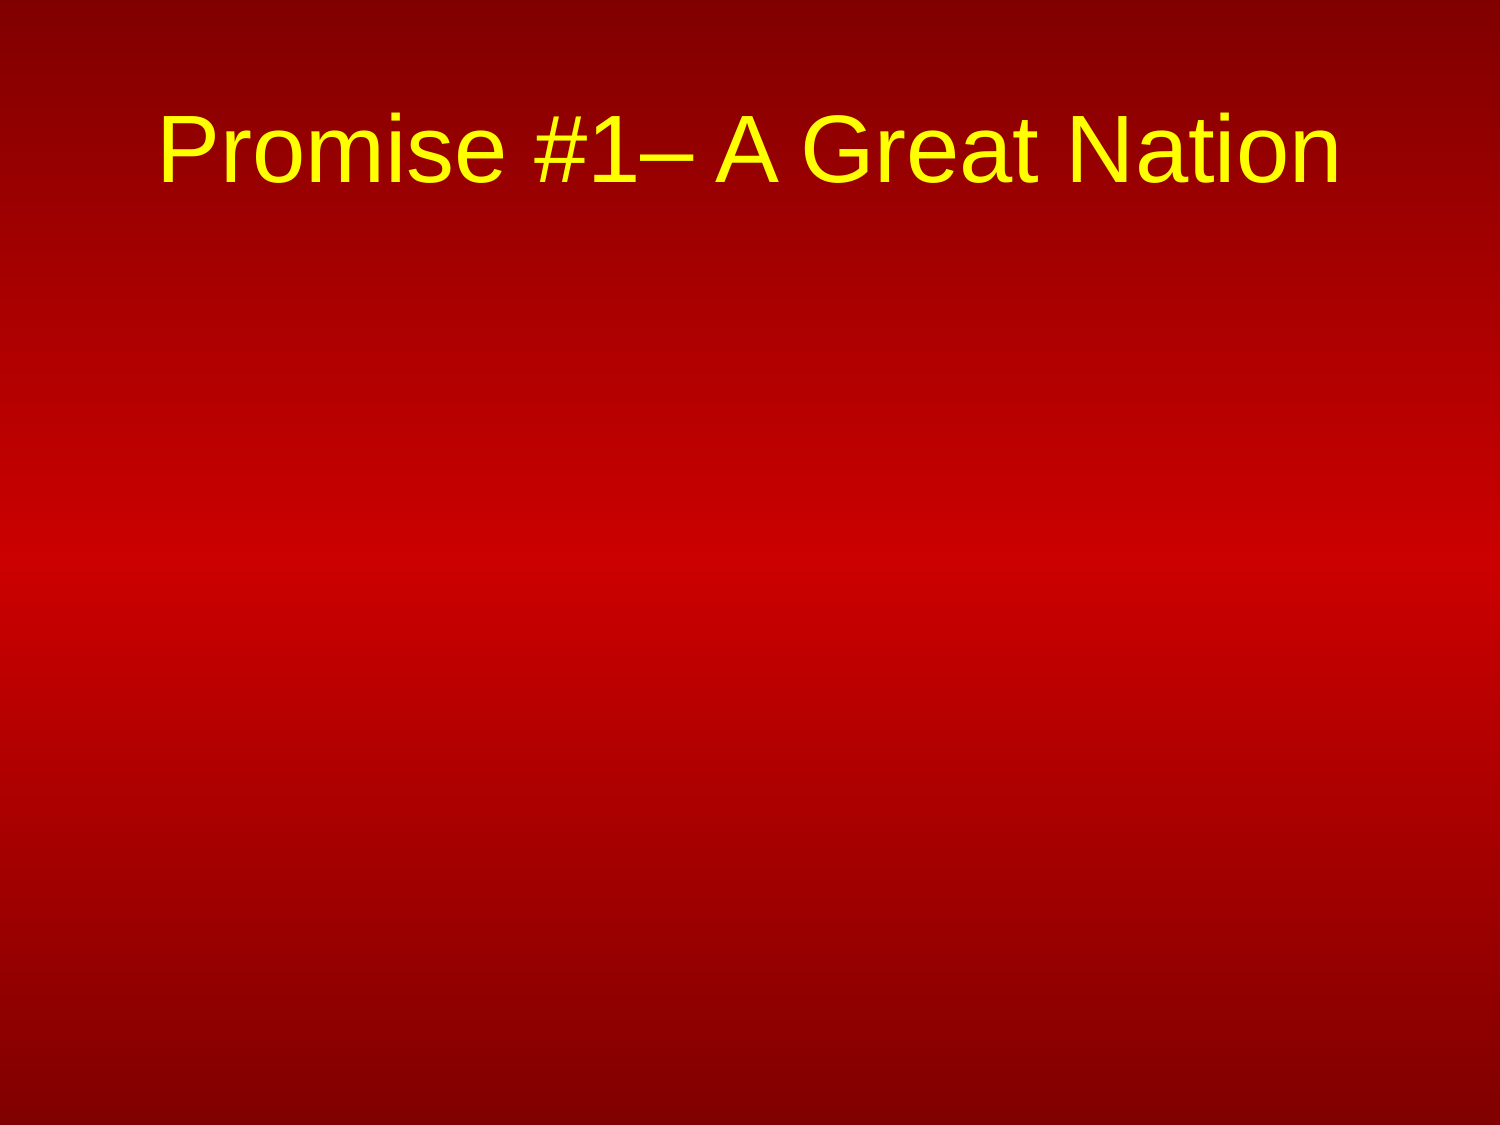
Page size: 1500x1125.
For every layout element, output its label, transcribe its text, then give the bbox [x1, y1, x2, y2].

title Promise #1– A Great Nation [37, 50, 1463, 238]
